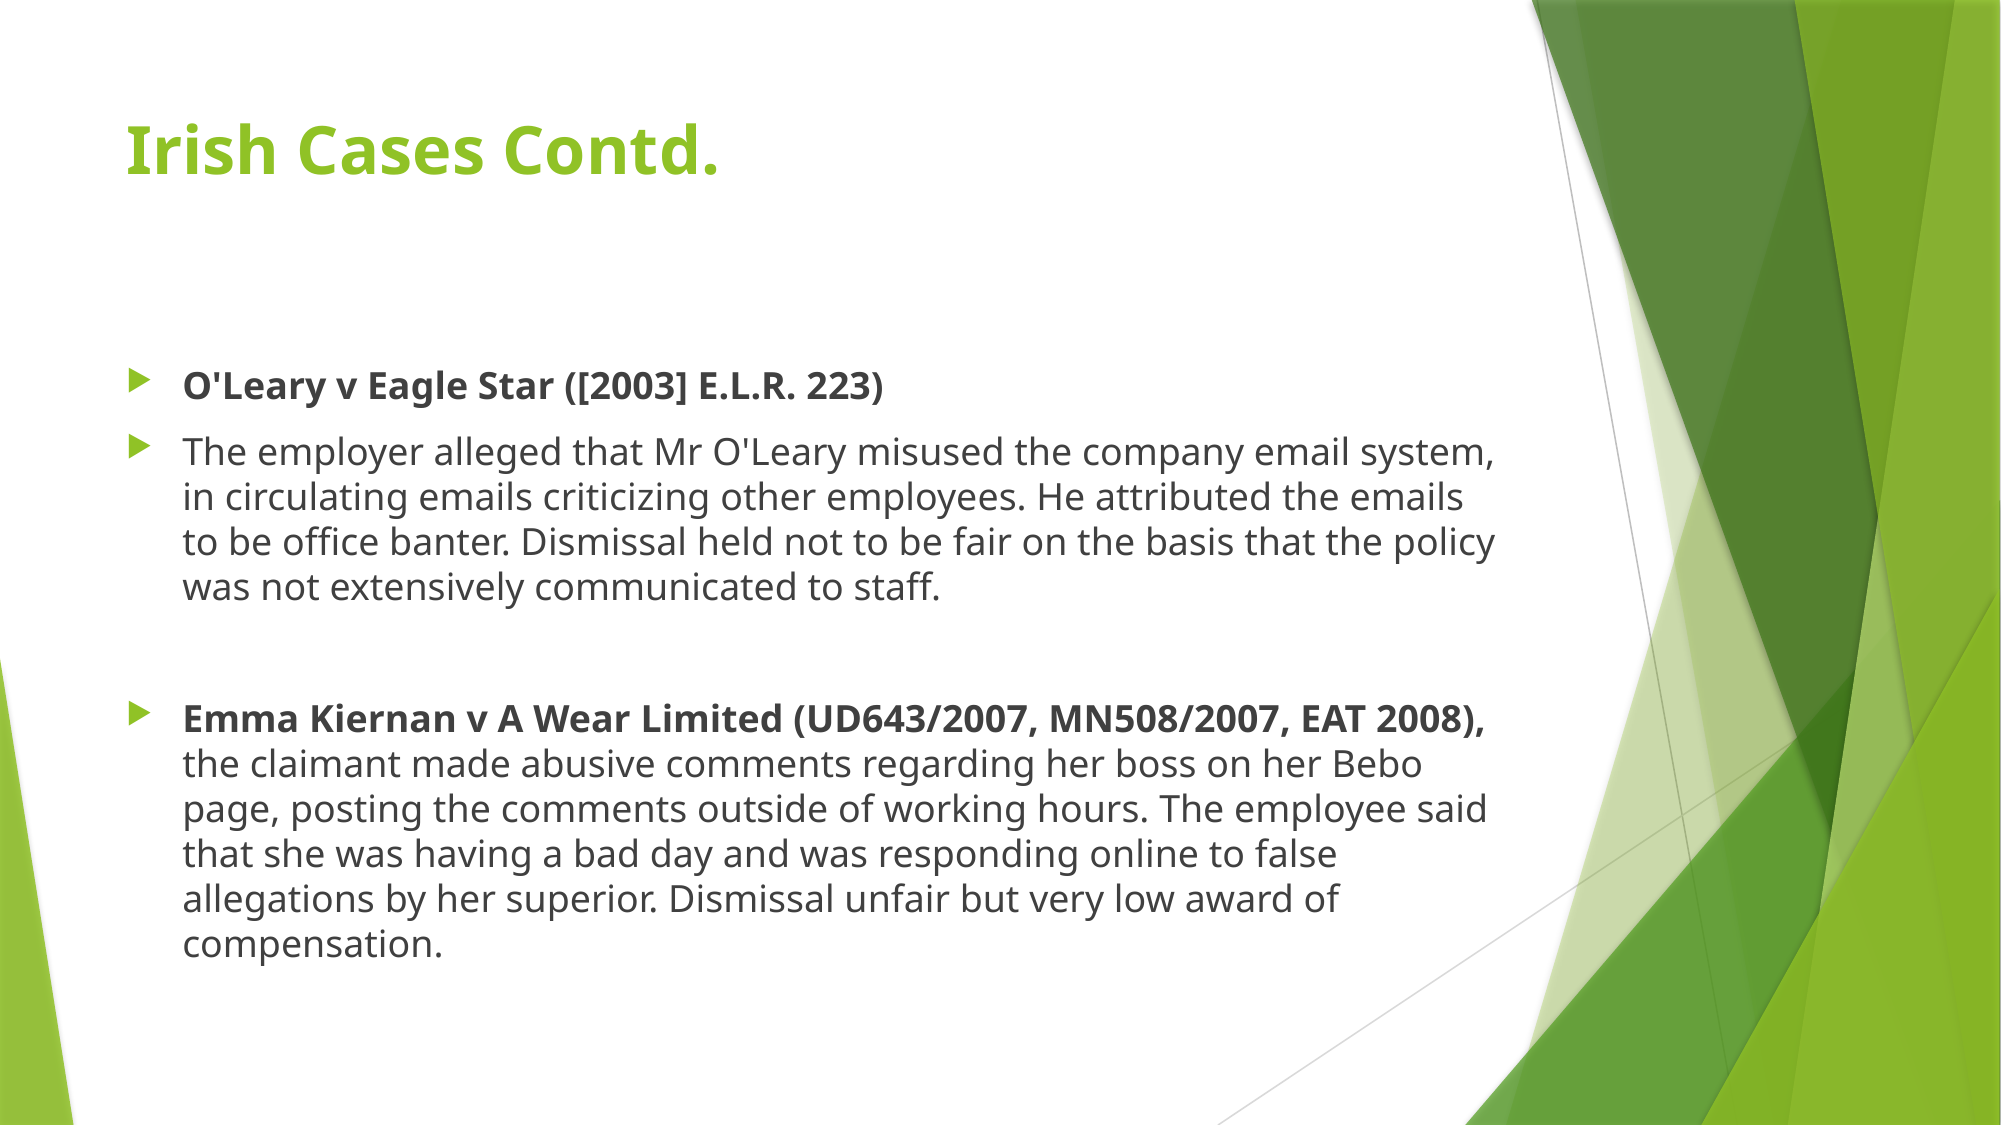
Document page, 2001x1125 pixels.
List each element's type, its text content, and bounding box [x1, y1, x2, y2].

list O'Leary v Eagle Star ([2003] E.L.R. 223) The employer alleged that Mr O'Leary misused the company email system, in circulating emails criticizing other employees. He attributed the emails to be office banter. Dismissal held not to be fair on the basis that the policy was not extensively communicated to staff. Emma Kiernan v A Wear Limited (UD643/2007, MN508/2007, EAT 2008), the claimant made abusive comments regarding her boss on her Bebo page, posting the comments outside of working hours. The employee said that she was having a bad day and was responding online to false allegations by her superior. Dismissal unfair but very low award of compensation. [111, 354, 1522, 992]
title Irish Cases Contd. [111, 99, 1522, 317]
